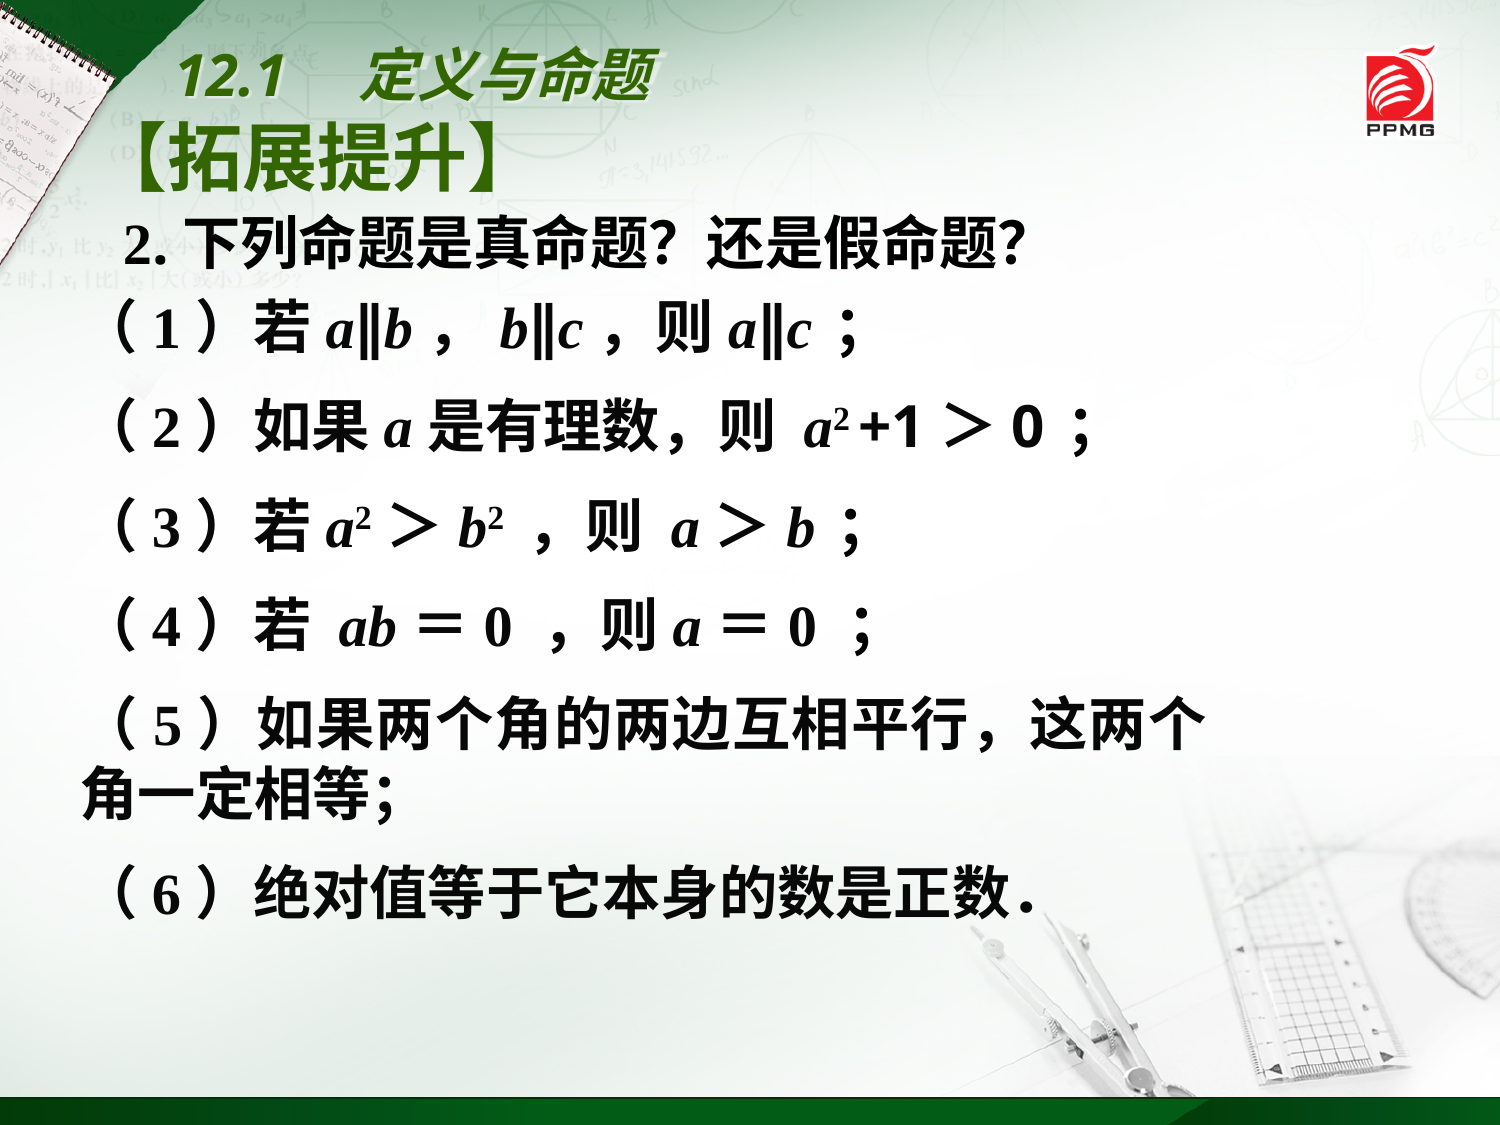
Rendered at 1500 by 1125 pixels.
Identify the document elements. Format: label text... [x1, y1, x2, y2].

text_box （1）若a∥b，b∥c，则a∥c ； （2）如果a是有理数，则 a2 +1＞0 ； （3）若a2＞b2 ，则 a＞b ； （4）若 ab＝0 ，则a＝0 ； （5）如果两个角的两边互相平行，这两个角一定相等； （6）绝对值等于它本身的数是正数． [64, 286, 1223, 934]
text_box 2.下列命题是真命题？还是假命题？ [0, 190, 1500, 286]
text_box 12.1 定义与命题 [159, 31, 1164, 116]
text_box 【拓展提升】 [77, 102, 558, 208]
picture [0, 0, 1500, 190]
picture [0, 286, 1500, 1125]
